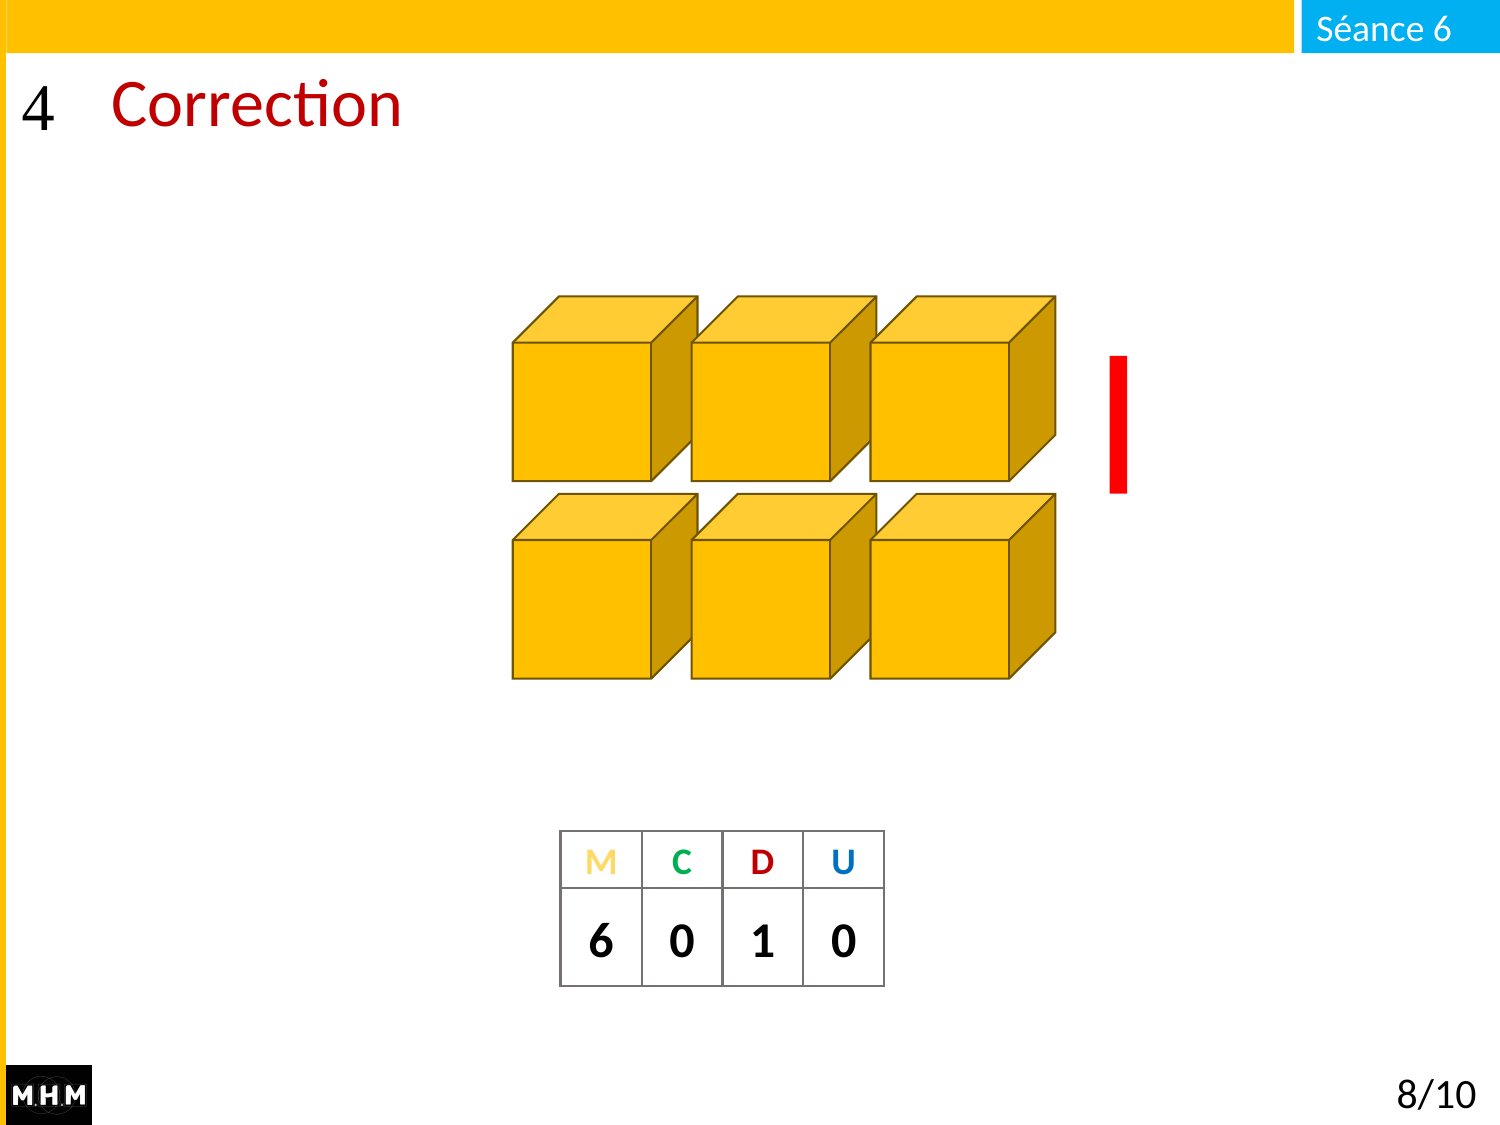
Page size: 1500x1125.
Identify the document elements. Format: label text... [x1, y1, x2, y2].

text_box [690, 492, 878, 680]
list 8/10 [1373, 1064, 1500, 1125]
text_box [690, 295, 878, 483]
text_box [511, 295, 699, 483]
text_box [560, 831, 885, 987]
title Correction [96, 60, 1391, 150]
text_box [1109, 355, 1128, 495]
text_box [511, 492, 699, 680]
text_box [869, 492, 1057, 680]
picture [6, 1065, 92, 1125]
text_box [869, 295, 1057, 483]
